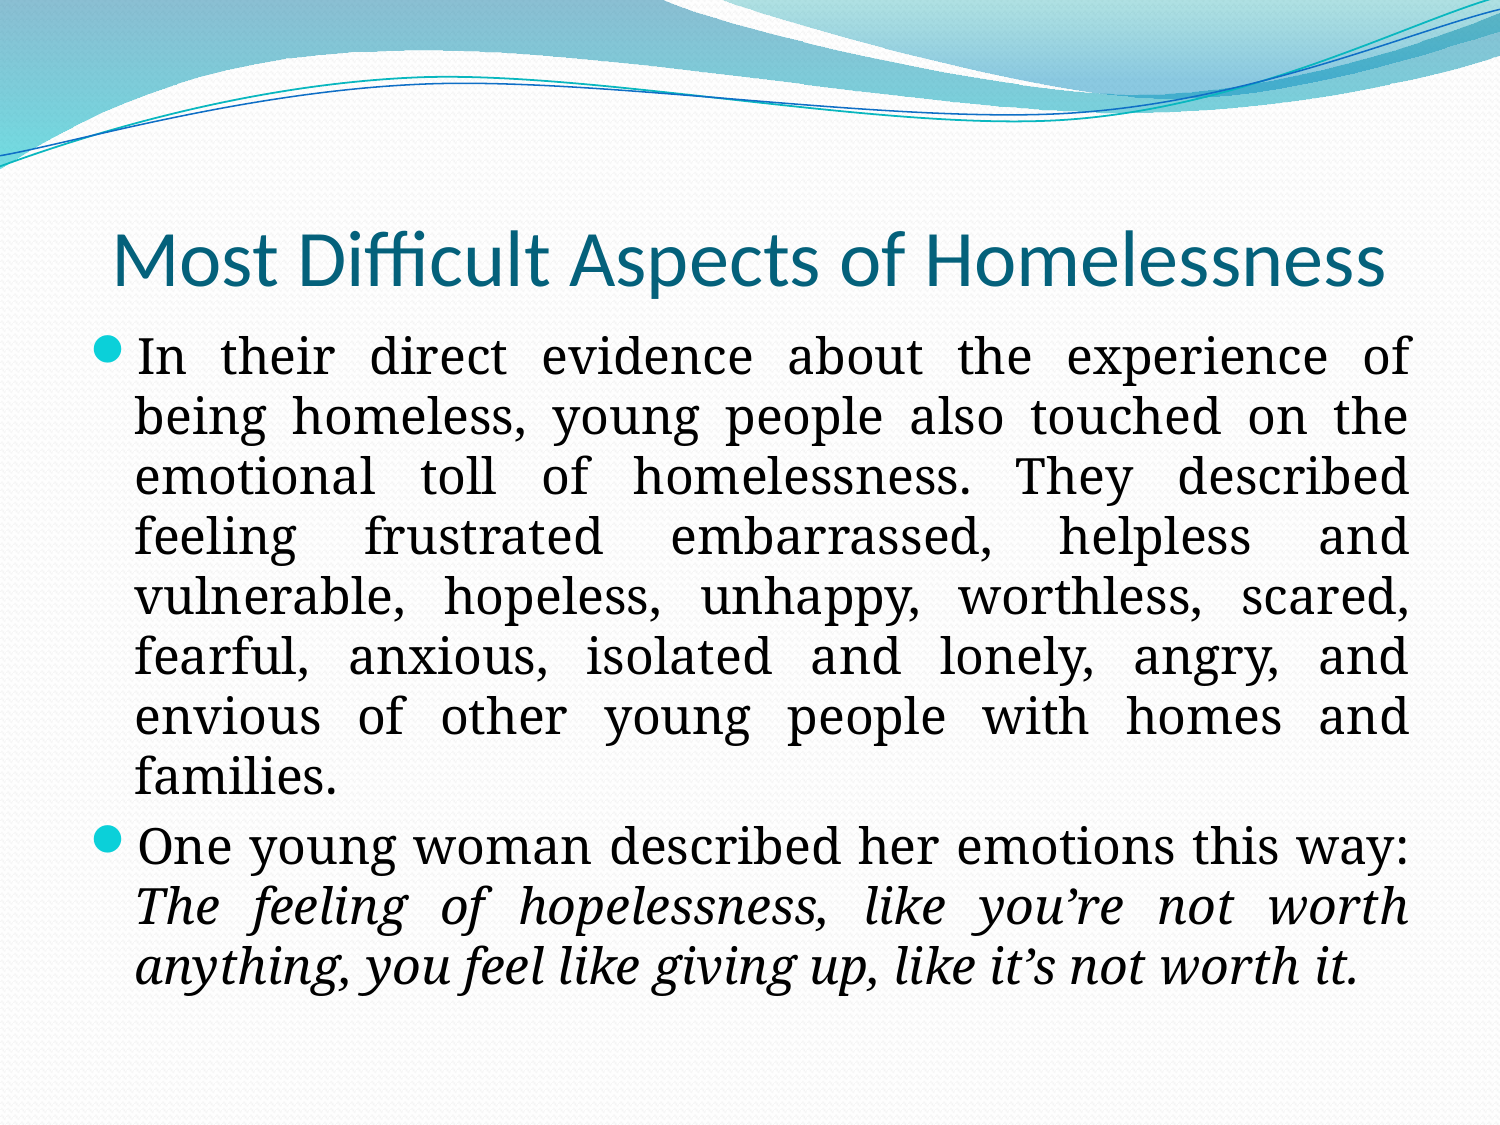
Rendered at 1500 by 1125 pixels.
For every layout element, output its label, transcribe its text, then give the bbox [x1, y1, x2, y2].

list In their direct evidence about the experience of being homeless, young people also touched on the emotional toll of homelessness. They described feeling frustrated embarrassed, helpless and vulnerable, hopeless, unhappy, worthless, scared, fearful, anxious, isolated and lonely, angry, and envious of other young people with homes and families. One young woman described her emotions this way: The feeling of hopelessness, like you’re not worth anything, you feel like giving up, like it’s not worth it. [75, 317, 1425, 1038]
title Most Difficult Aspects of Homelessness [75, 115, 1425, 303]
